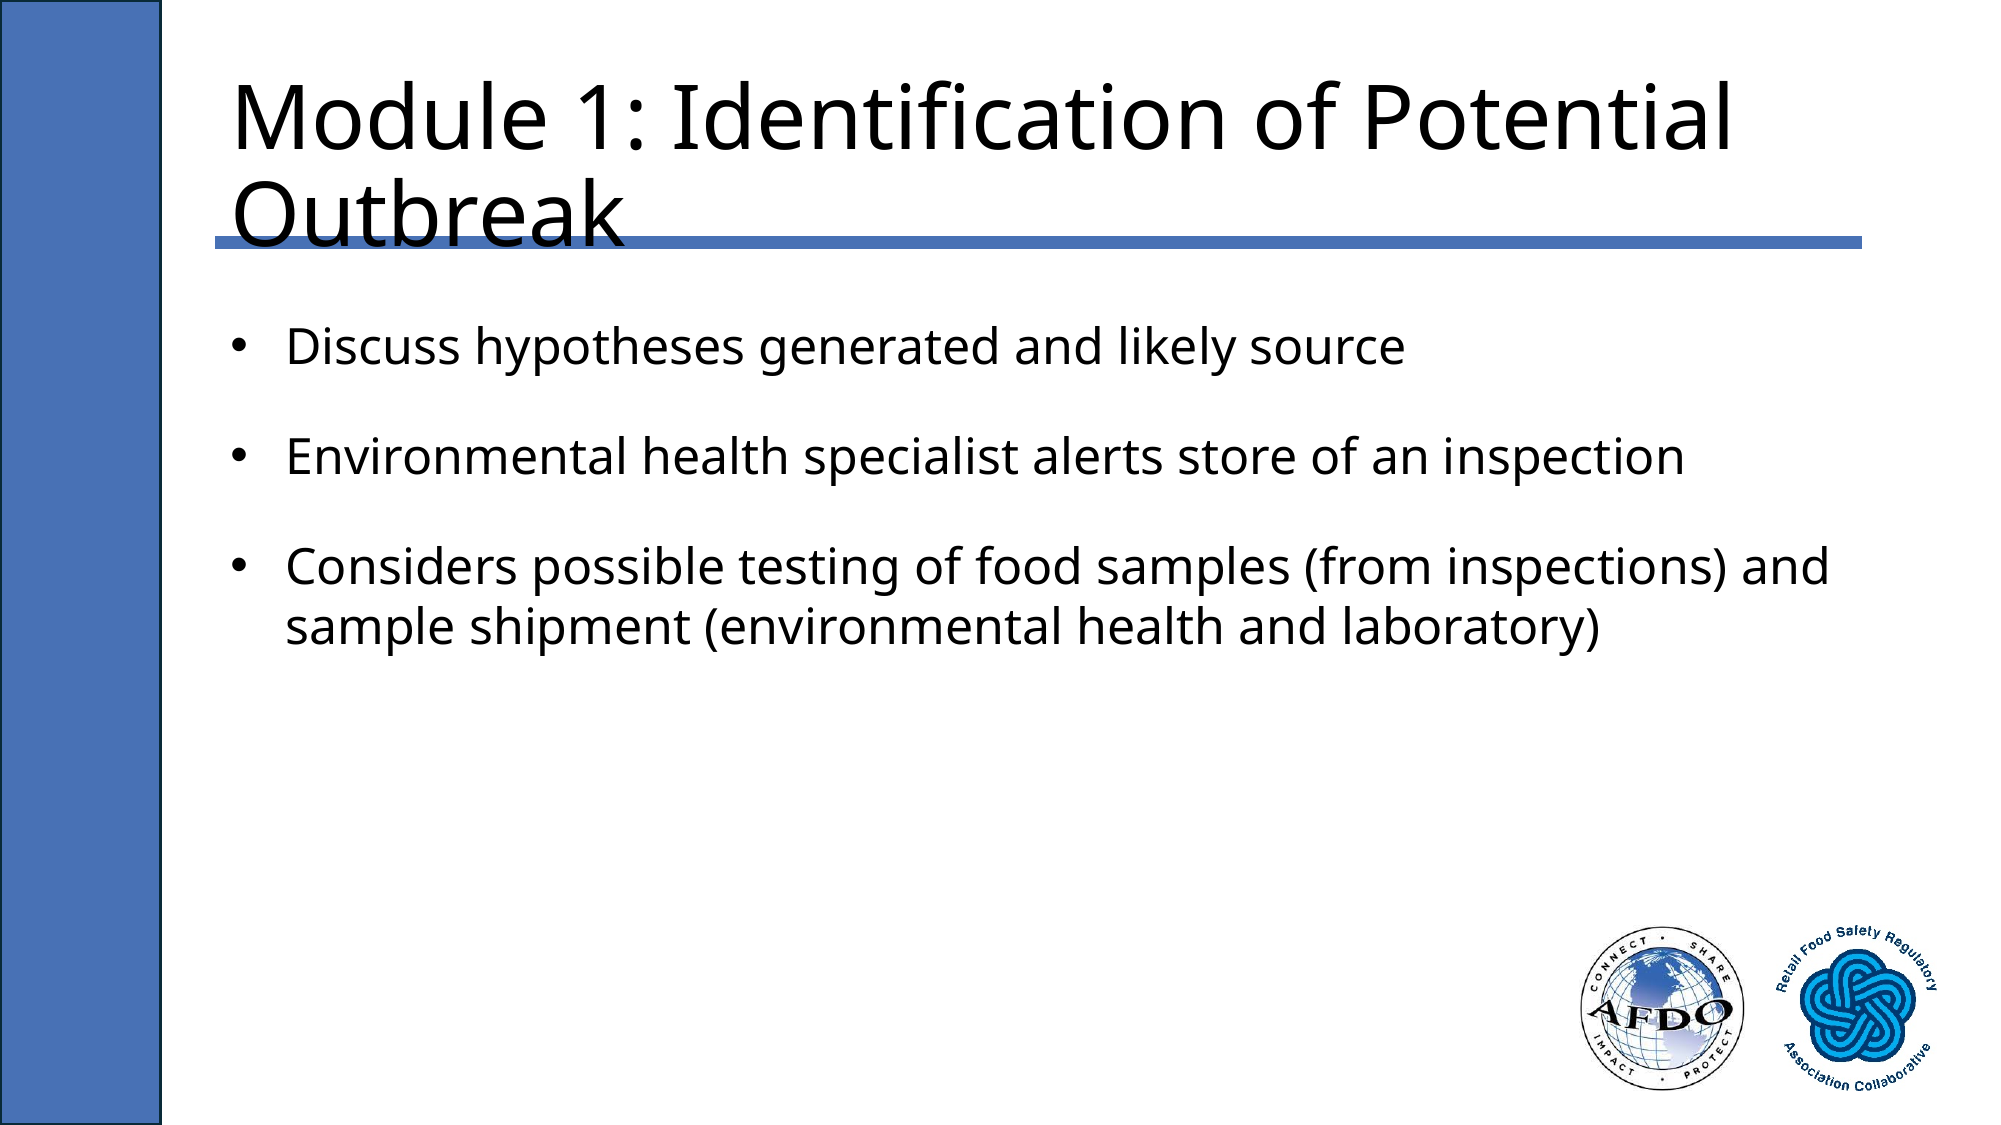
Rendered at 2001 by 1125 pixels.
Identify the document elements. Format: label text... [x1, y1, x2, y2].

picture [1579, 925, 1745, 1091]
list Discuss hypotheses generated and likely source Environmental health specialist alerts store of an inspection Considers possible testing of food samples (from inspections) and sample shipment (environmental health and laboratory) [215, 306, 1863, 666]
picture [1776, 925, 1937, 1091]
title Module 1: Identification of Potential Outbreak [215, 111, 1925, 226]
